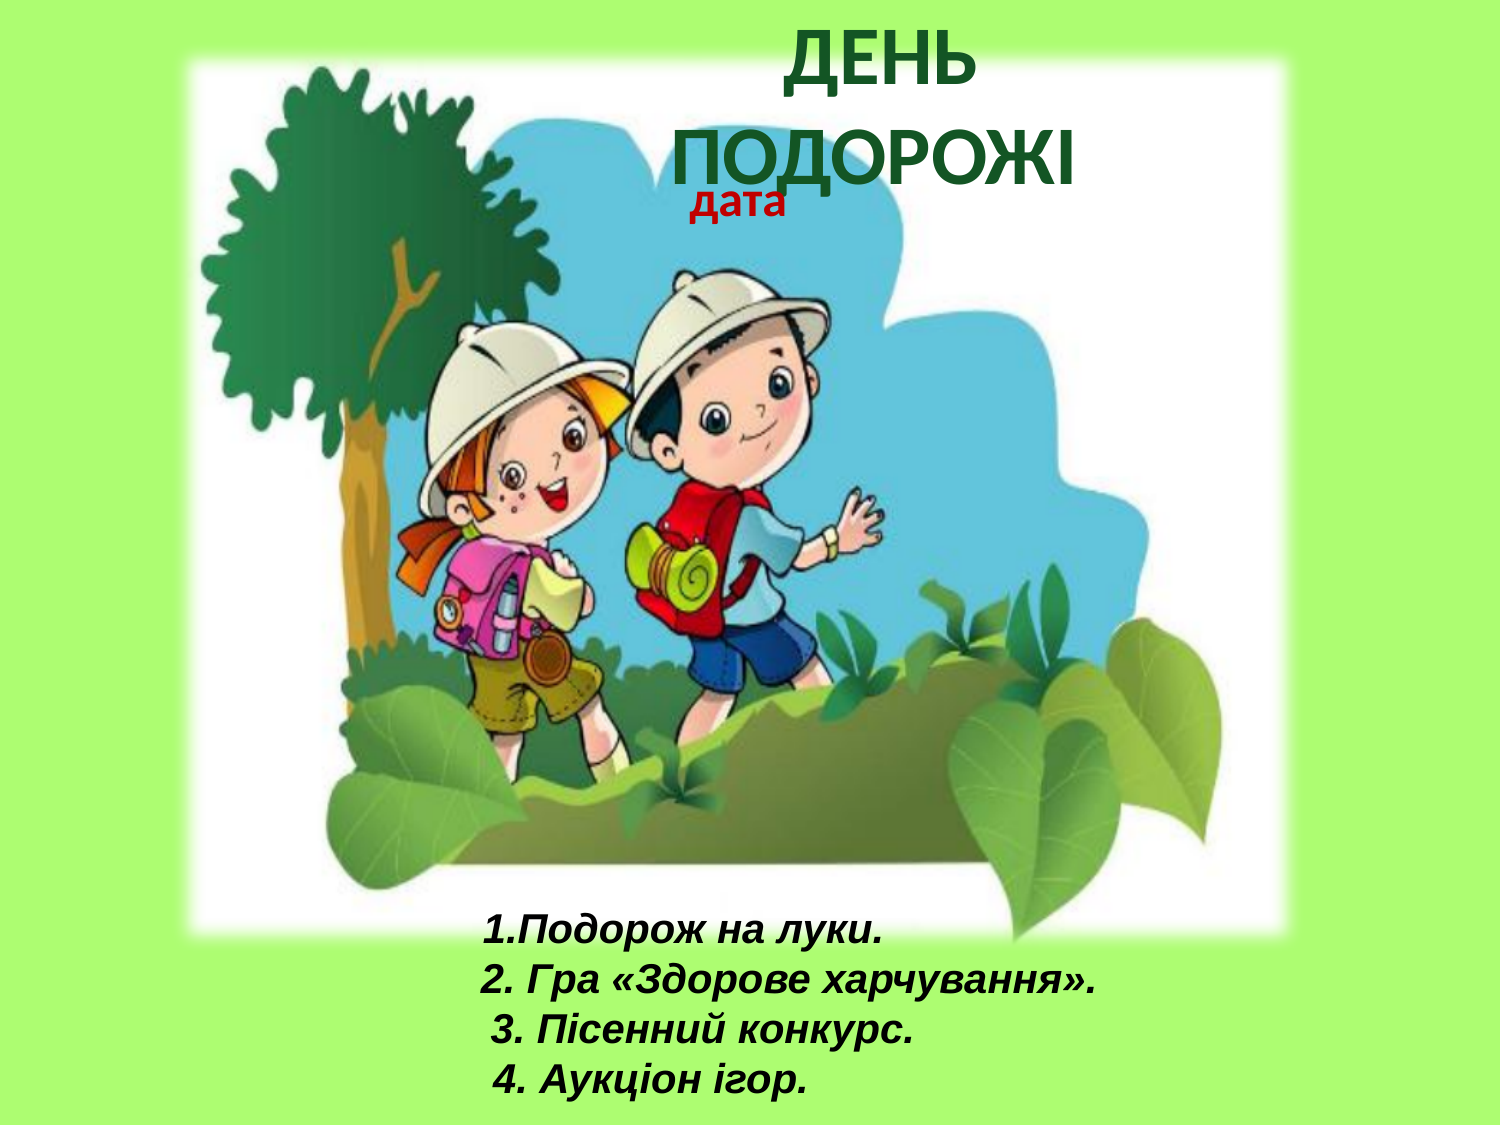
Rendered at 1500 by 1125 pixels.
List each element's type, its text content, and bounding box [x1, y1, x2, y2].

picture [170, 42, 1306, 953]
text_box 1.Подорож на луки. 2. Гра «Здорове харчування». 3. Пісенний конкурс. 4. Аукціон ігор. [0, 894, 1288, 1125]
